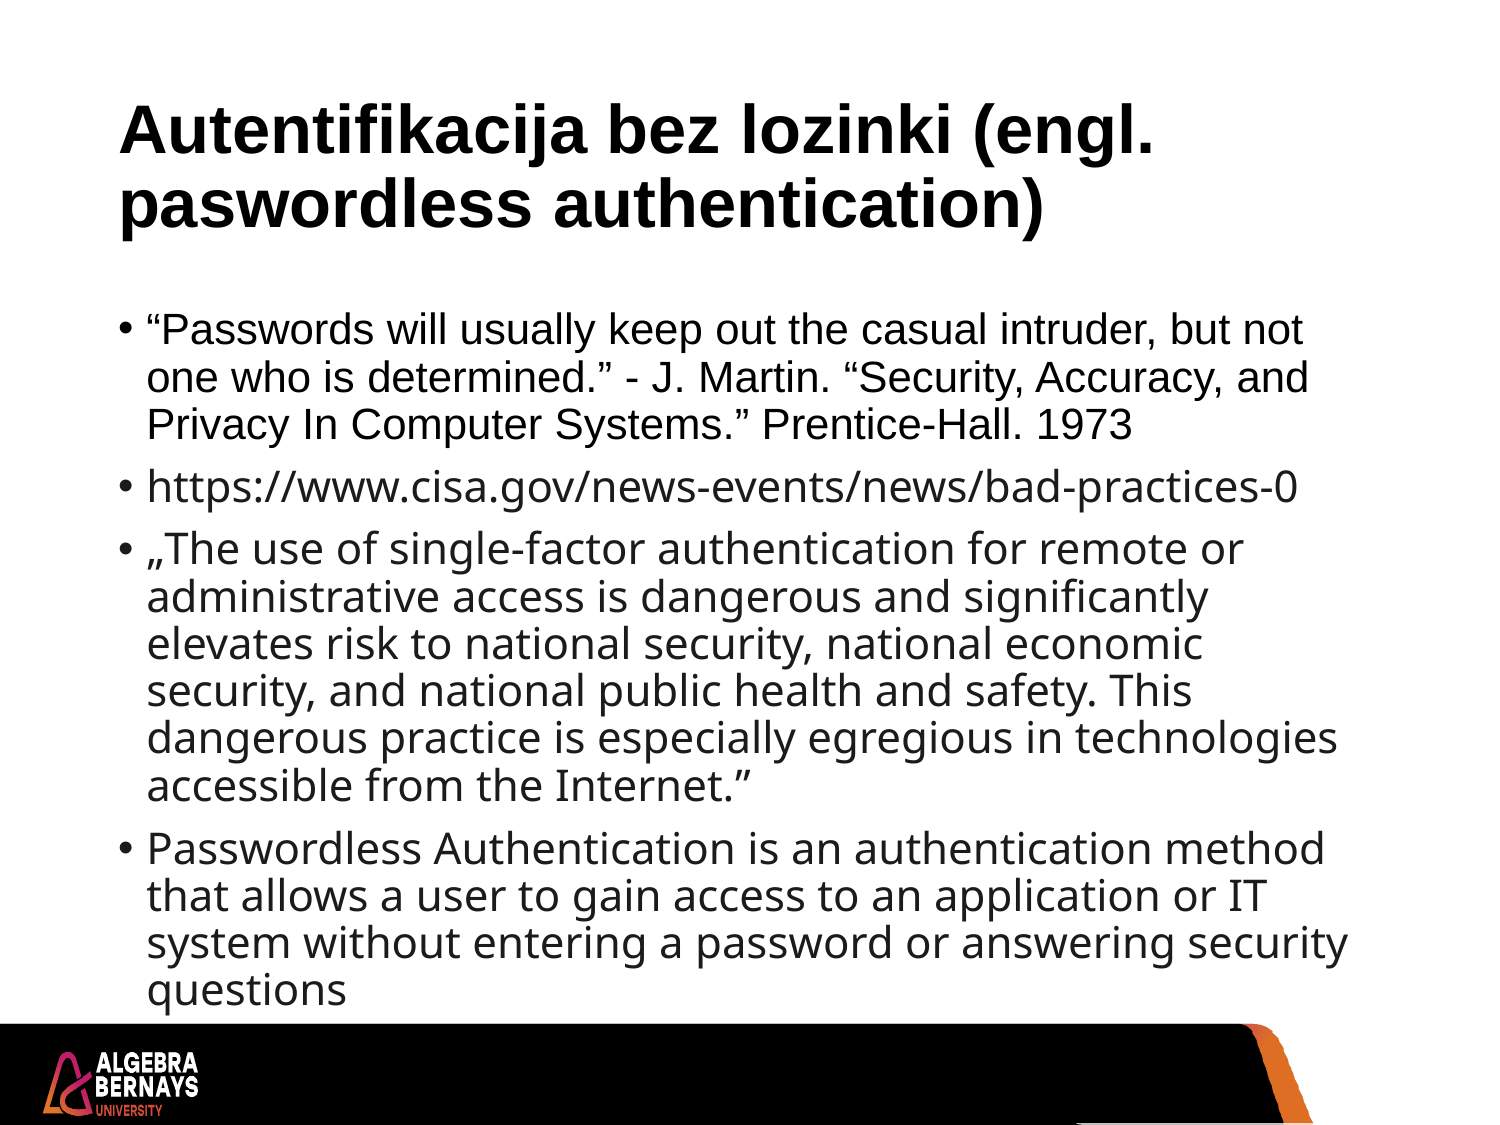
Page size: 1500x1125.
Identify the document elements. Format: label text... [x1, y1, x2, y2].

list “Passwords will usually keep out the casual intruder, but not one who is determined.” - J. Martin. “Security, Accuracy, and Privacy In Computer Systems.” Prentice-Hall. 1973 https://www.cisa.gov/news-events/news/bad-practices-0 „The use of single-factor authentication for remote or administrative access is dangerous and significantly elevates risk to national security, national economic security, and national public health and safety. This dangerous practice is especially egregious in technologies accessible from the Internet.” Passwordless Authentication is an authentication method that allows a user to gain access to an application or IT system without entering a password or answering security questions [103, 299, 1397, 1014]
title Autentifikacija bez lozinki (engl. paswordless authentication) [103, 59, 1397, 278]
picture [0, 1023, 1468, 1125]
